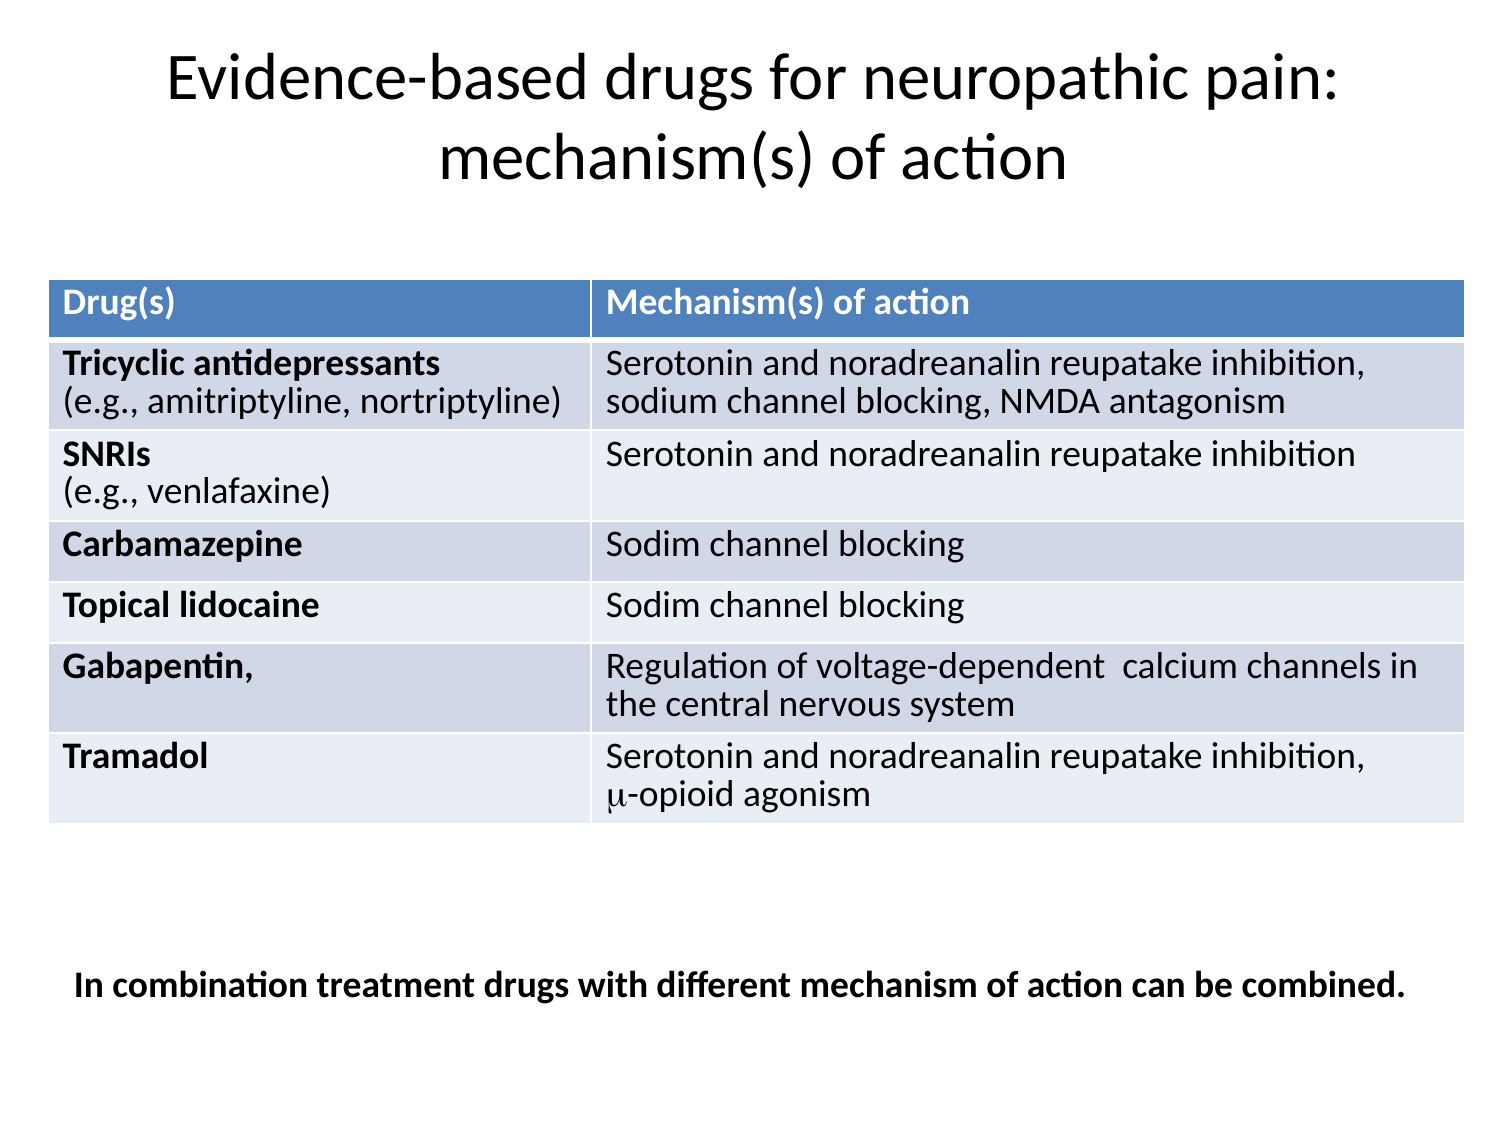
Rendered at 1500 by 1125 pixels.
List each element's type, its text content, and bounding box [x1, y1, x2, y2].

table_cell Tramadol [49, 734, 590, 823]
table_cell Serotonin and noradreanalin reupatake inhibition [592, 431, 1464, 520]
table_cell Topical lidocaine [49, 583, 590, 642]
table_cell SNRIs (e.g., venlafaxine) [49, 431, 590, 520]
table_cell Tricyclic antidepressants (e.g., amitriptyline, nortriptyline) [49, 343, 590, 429]
table_cell Gabapentin, [49, 644, 590, 732]
text_box In combination treatment drugs with different mechanism of action can be combined. [59, 952, 1423, 1012]
table_cell Sodim channel blocking [592, 522, 1464, 581]
table_cell Serotonin and noradreanalin reupatake inhibition, sodium channel blocking, NMDA antagonism [592, 343, 1464, 429]
title Evidence-based drugs for neuropathic pain: mechanism(s) of action [78, 18, 1429, 207]
table_header Mechanism(s) of action [592, 280, 1464, 337]
table_cell Sodim channel blocking [592, 583, 1464, 642]
table_cell Carbamazepine [49, 522, 590, 581]
table_header Drug(s) [49, 280, 590, 337]
table_cell Regulation of voltage-dependent calcium channels in the central nervous system [592, 644, 1464, 732]
table_cell Serotonin and noradreanalin reupatake inhibition, m-opioid agonism [592, 734, 1464, 823]
